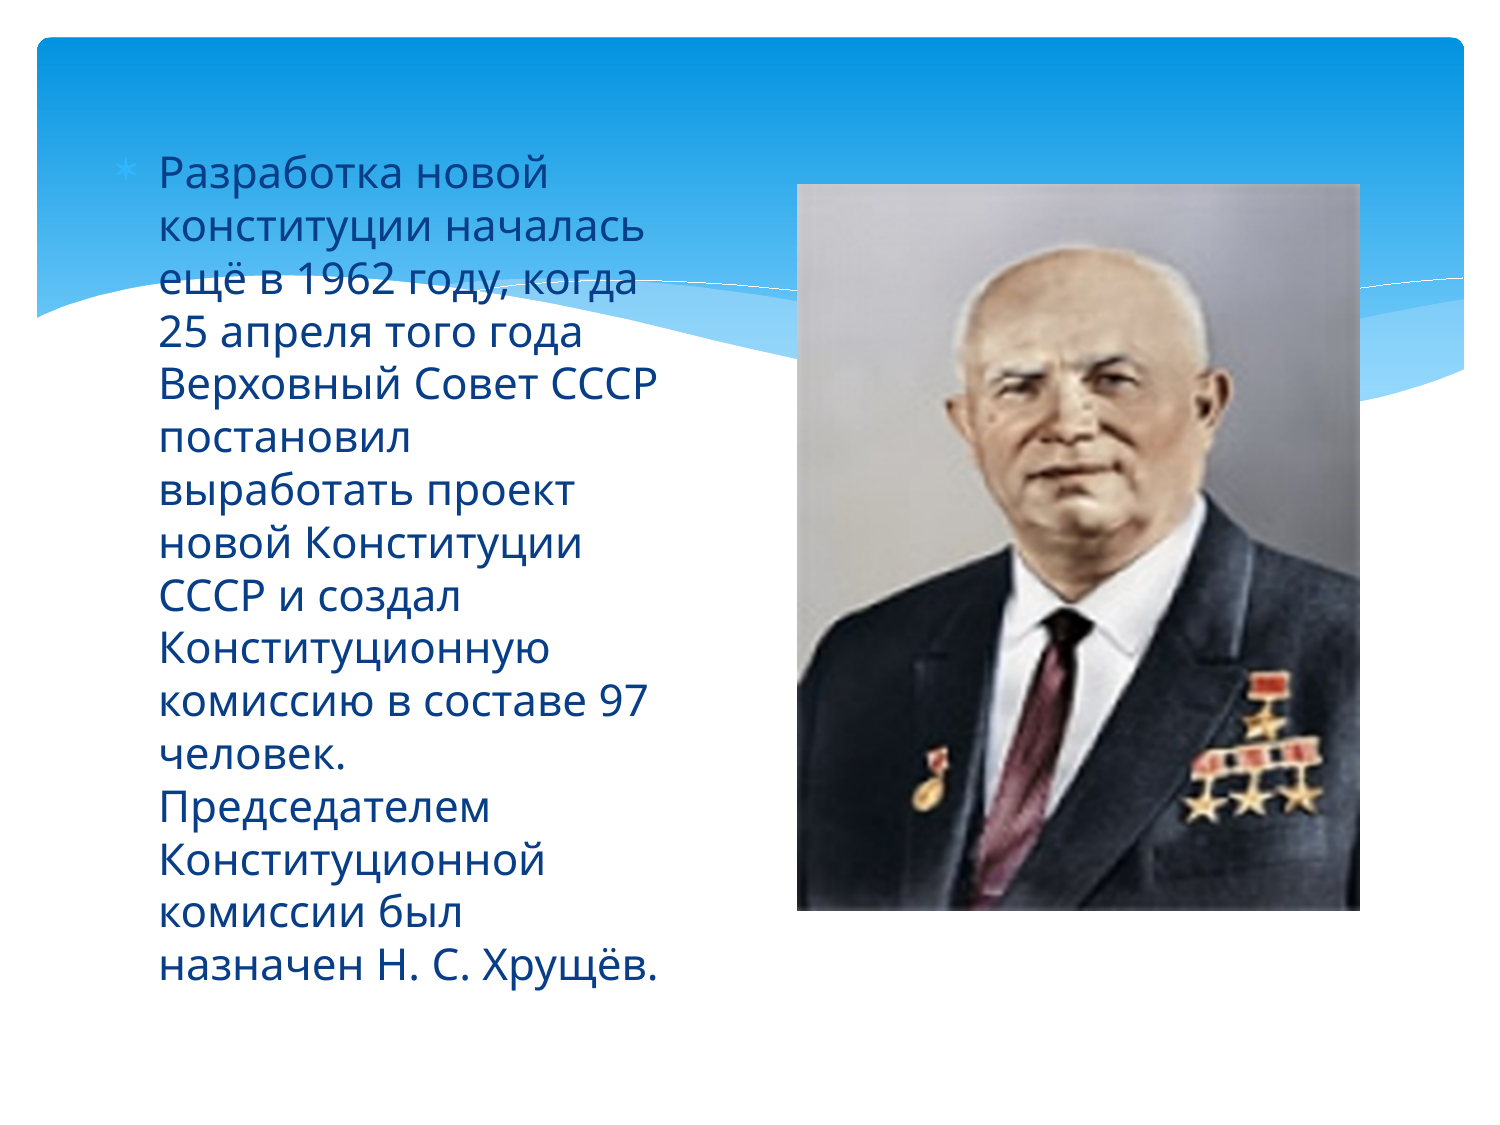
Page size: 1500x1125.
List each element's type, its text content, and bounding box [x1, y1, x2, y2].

picture [796, 184, 1360, 912]
list Разработка новой конституции началась ещё в 1962 году, когда 25 апреля того года Верховный Совет СССР постановил выработать проект новой Конституции СССР и создал Конституционную комиссию в составе 97 человек. Председателем Конституционной комиссии был назначен Н. С. Хрущёв. [100, 137, 680, 1005]
